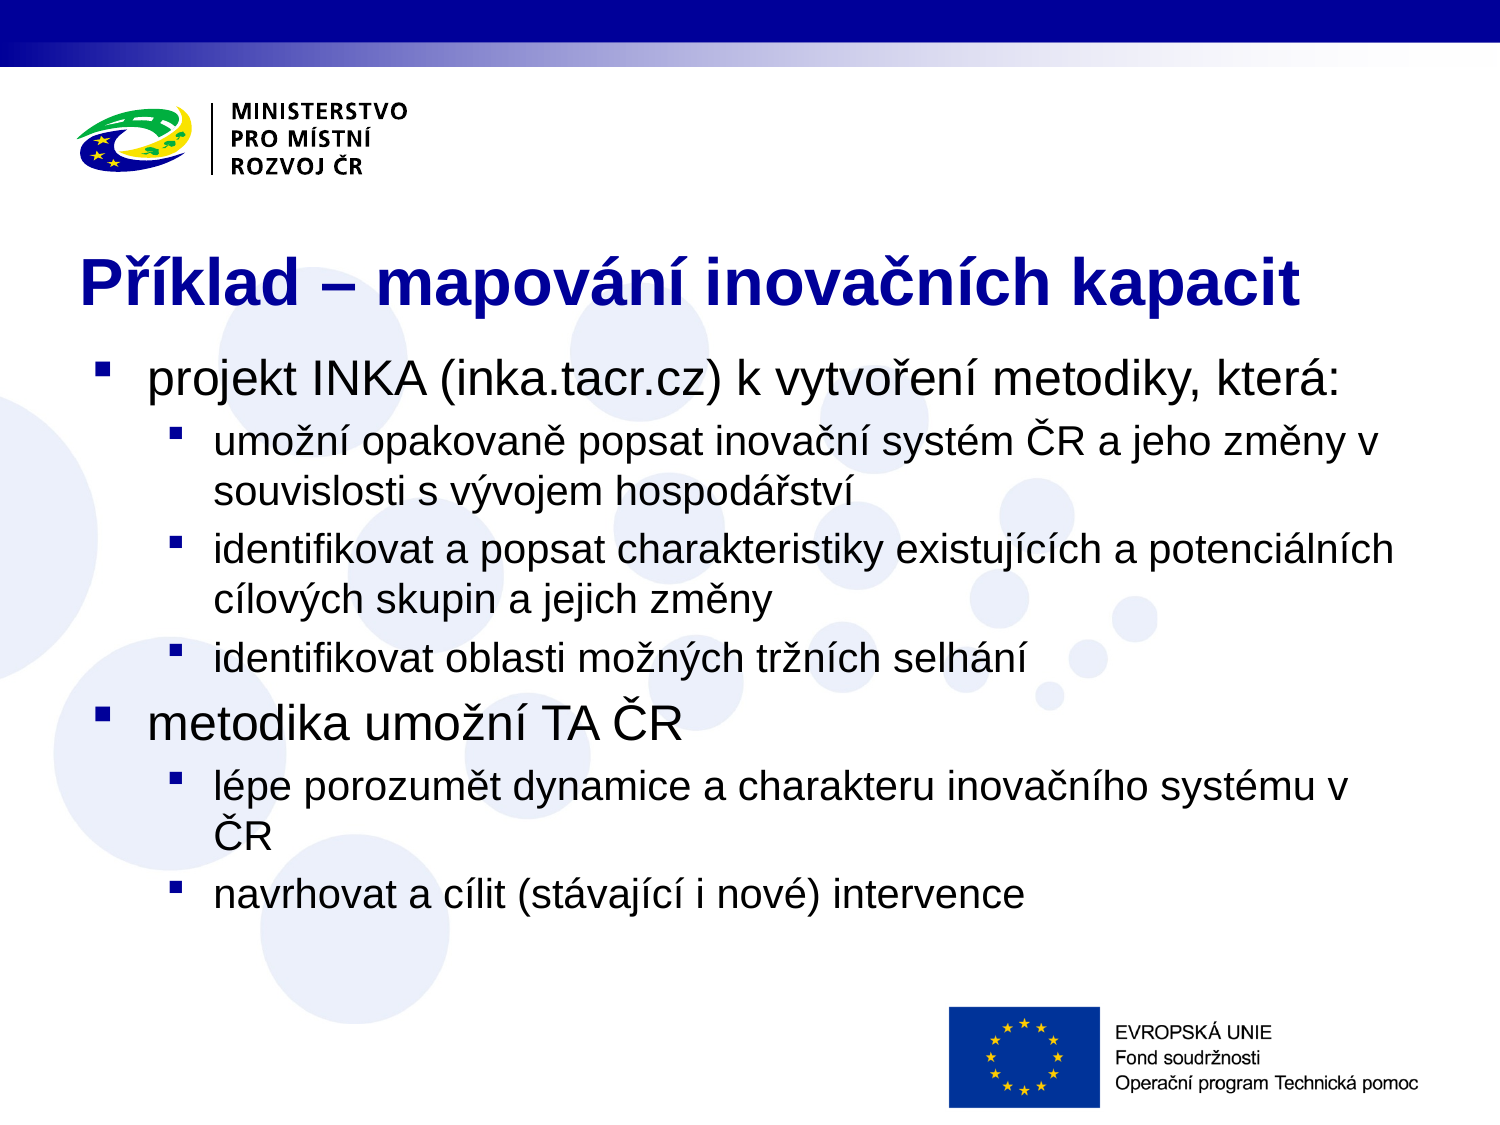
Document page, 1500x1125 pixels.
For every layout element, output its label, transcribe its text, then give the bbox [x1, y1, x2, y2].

picture [0, 267, 1452, 1125]
title Příklad – mapování inovačních kapacit [64, 231, 1425, 315]
list projekt INKA (inka.tacr.cz) k vytvoření metodiky, která: umožní opakovaně popsat inovační systém ČR a jeho změny v souvislosti s vývojem hospodářství identifikovat a popsat charakteristiky existujících a potenciálních cílových skupin a jejich změny identifikovat oblasti možných tržních selhání metodika umožní TA ČR lépe porozumět dynamice a charakteru inovačního systému v ČR navrhovat a cílit (stávající i nové) intervence [76, 338, 1427, 976]
